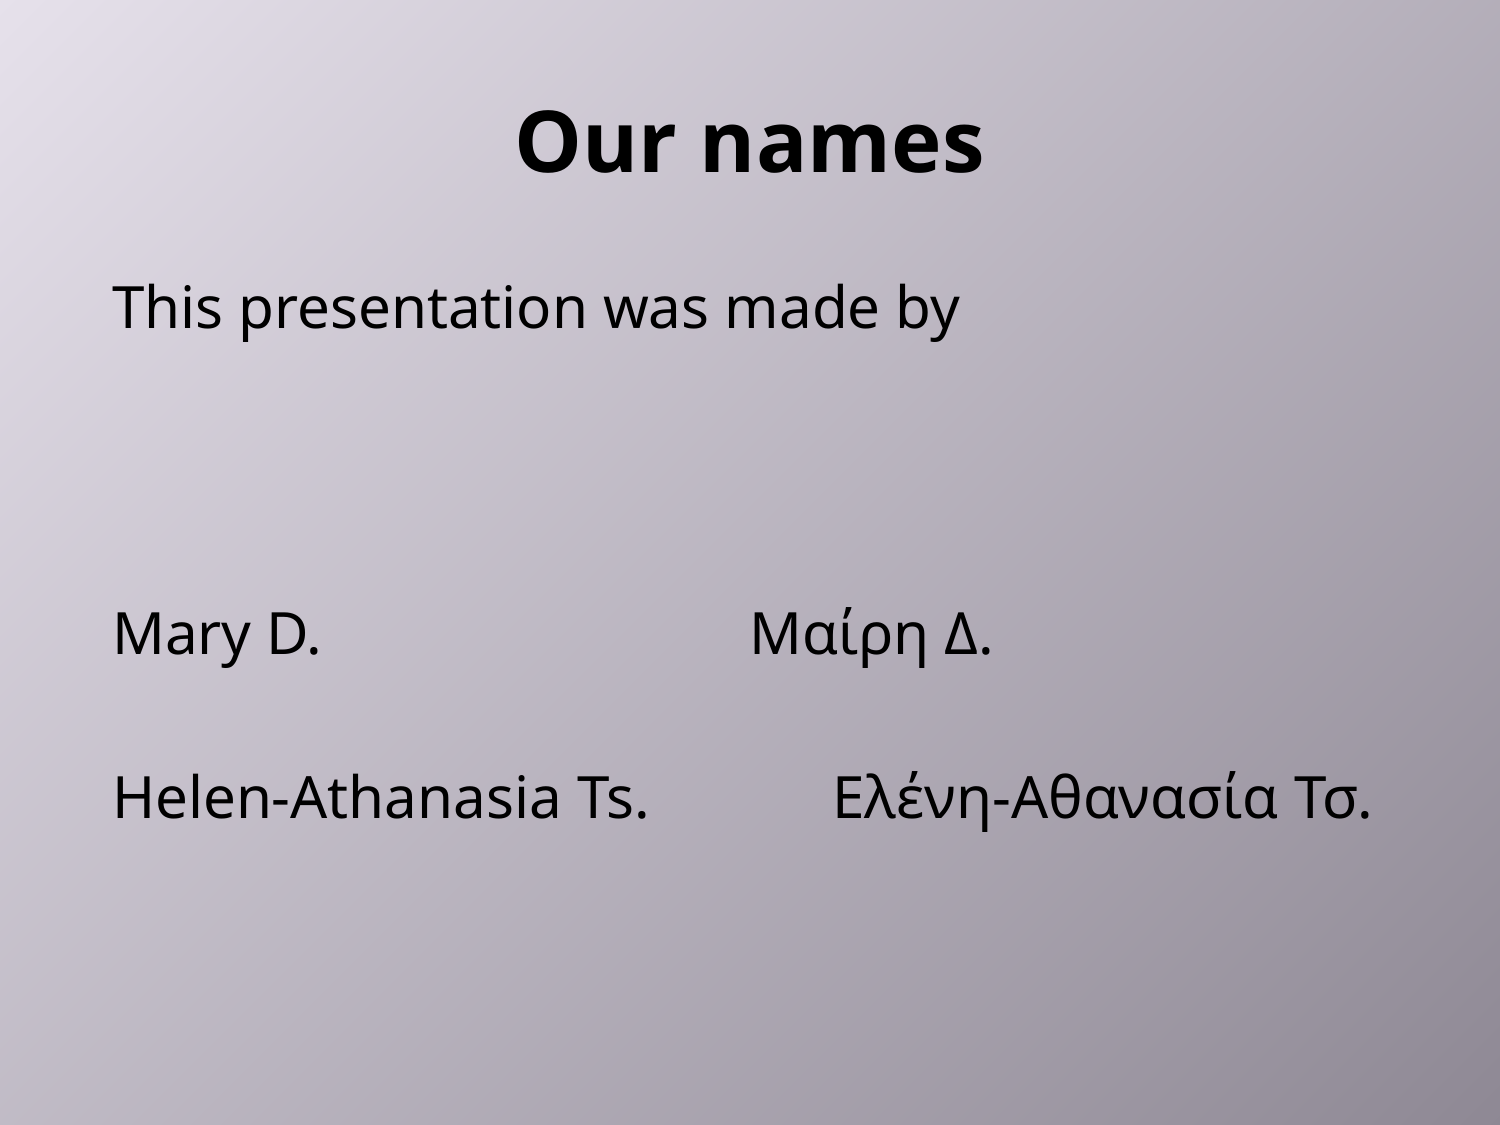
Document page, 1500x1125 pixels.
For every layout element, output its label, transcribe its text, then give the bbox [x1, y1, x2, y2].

title Our names [75, 45, 1425, 233]
list This presentation was made by Mary D. Μαίρη Δ. Helen-Athanasia Ts. Ελένη-Αθανασία Τσ. [75, 262, 1425, 1035]
